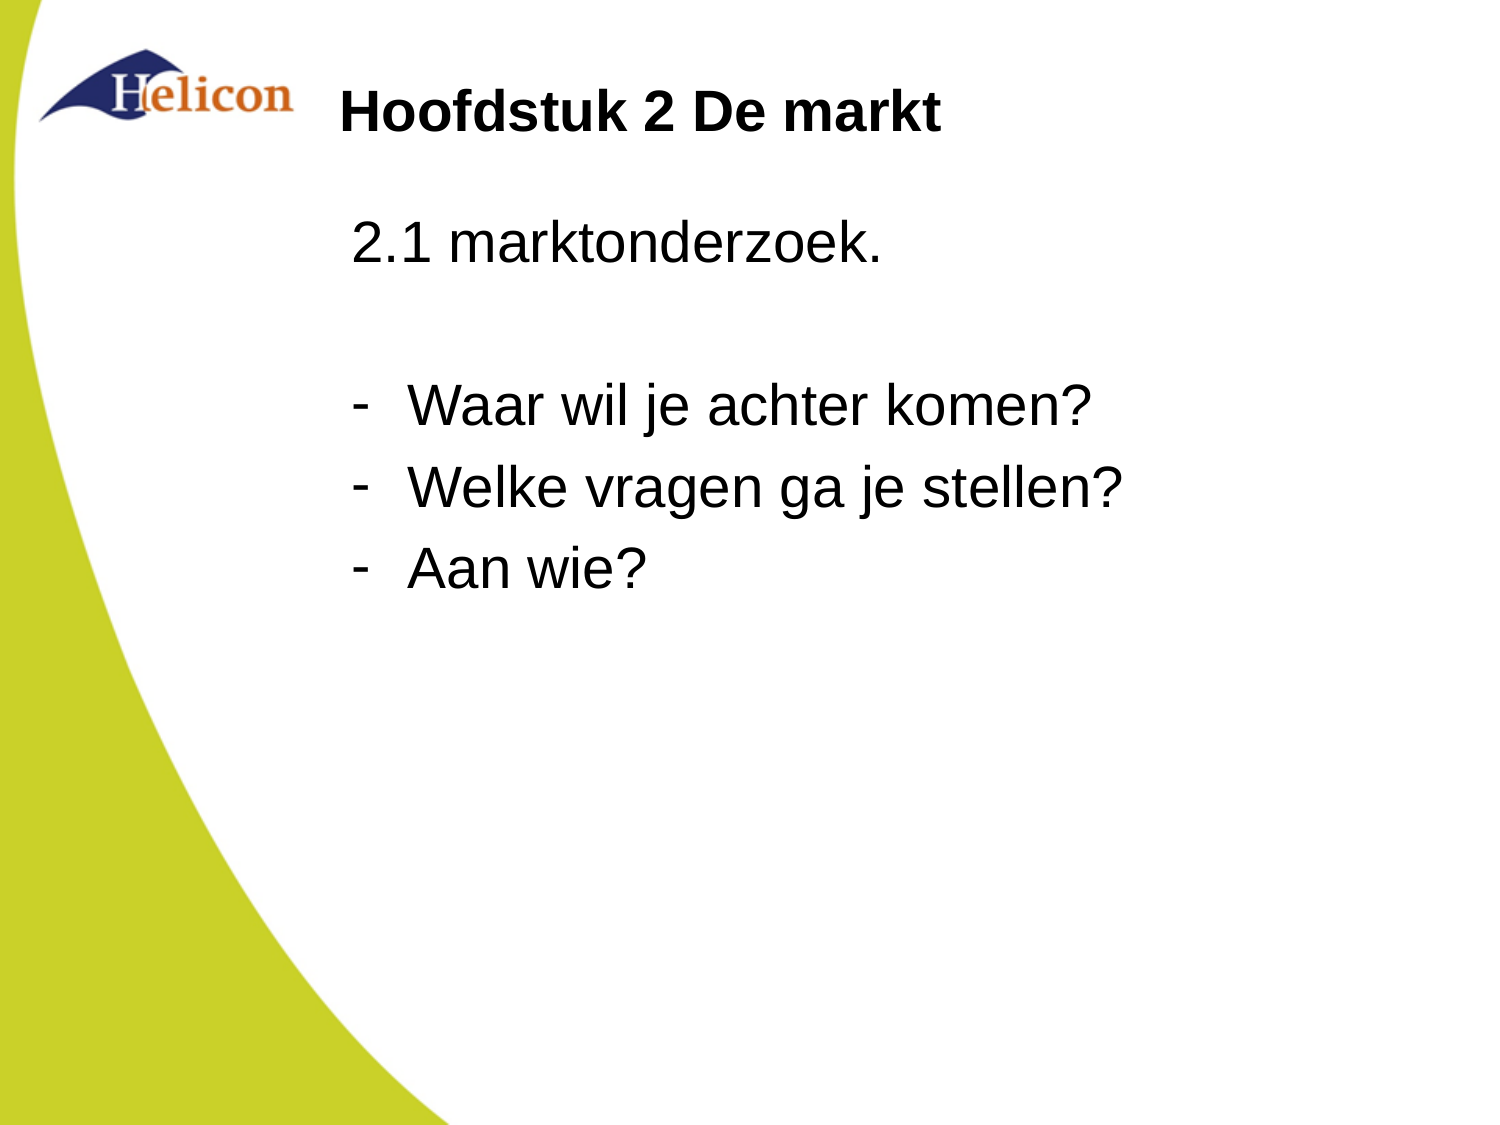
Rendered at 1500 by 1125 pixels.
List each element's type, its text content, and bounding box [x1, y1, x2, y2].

picture [0, 0, 1500, 1125]
list 2.1 marktonderzoek. Waar wil je achter komen? Welke vragen ga je stellen? Aan wie? [336, 196, 1425, 1005]
title Hoofdstuk 2 De markt [324, 54, 1415, 161]
